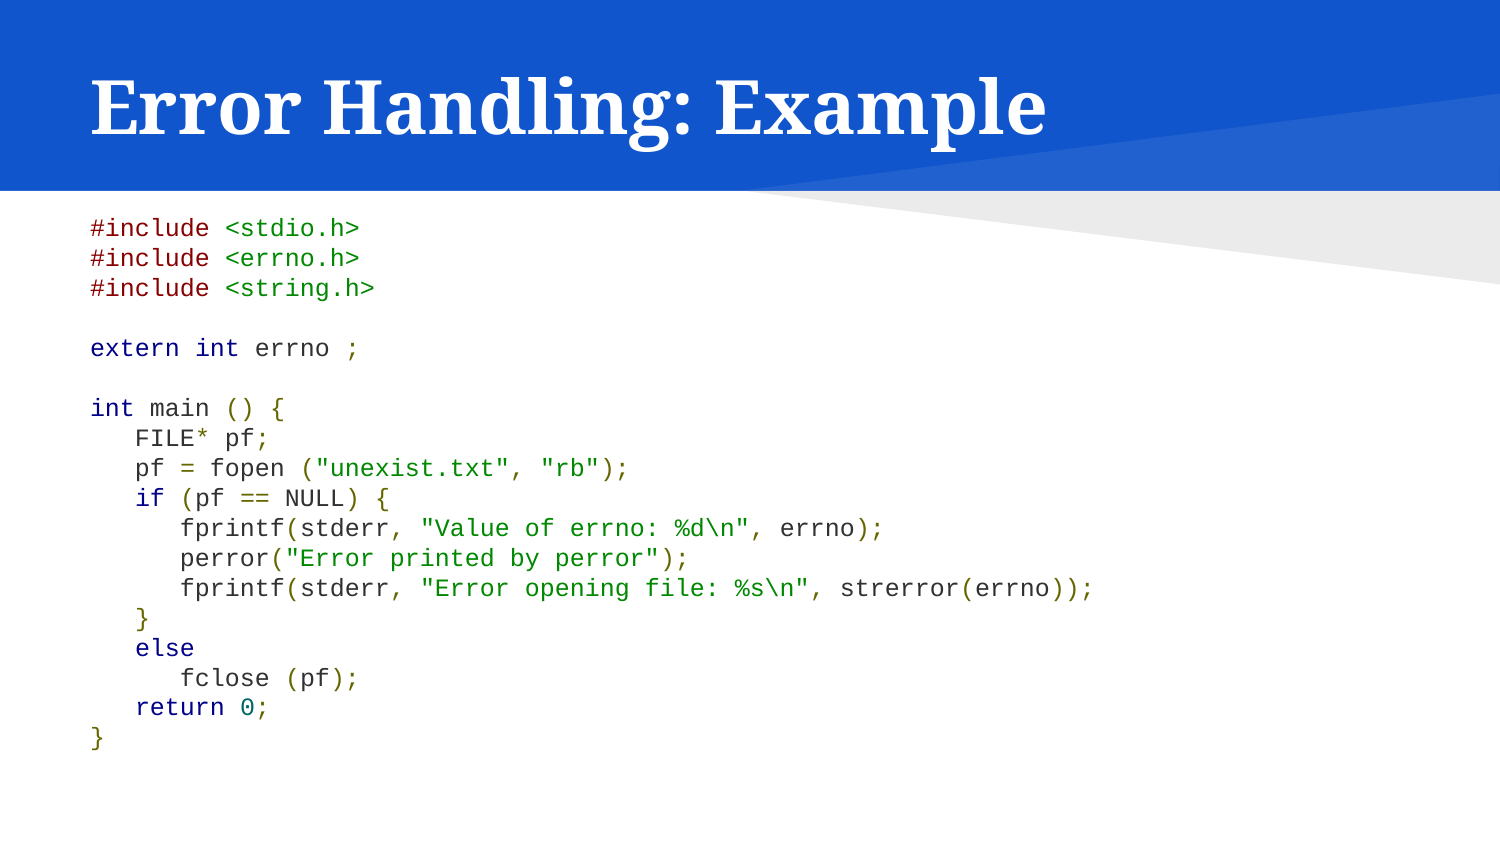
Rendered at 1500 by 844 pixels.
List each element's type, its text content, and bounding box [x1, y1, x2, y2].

title Error Handling: Example [75, 33, 1425, 175]
list #include <stdio.h> #include <errno.h> #include <string.h> extern int errno ; int main () { FILE* pf; pf = fopen ("unexist.txt", "rb"); if (pf == NULL) { fprintf(stderr, "Value of errno: %d\n", errno); perror("Error printed by perror"); fprintf(stderr, "Error opening file: %s\n", strerror(errno)); } else fclose (pf); return 0; } [75, 196, 1425, 808]
